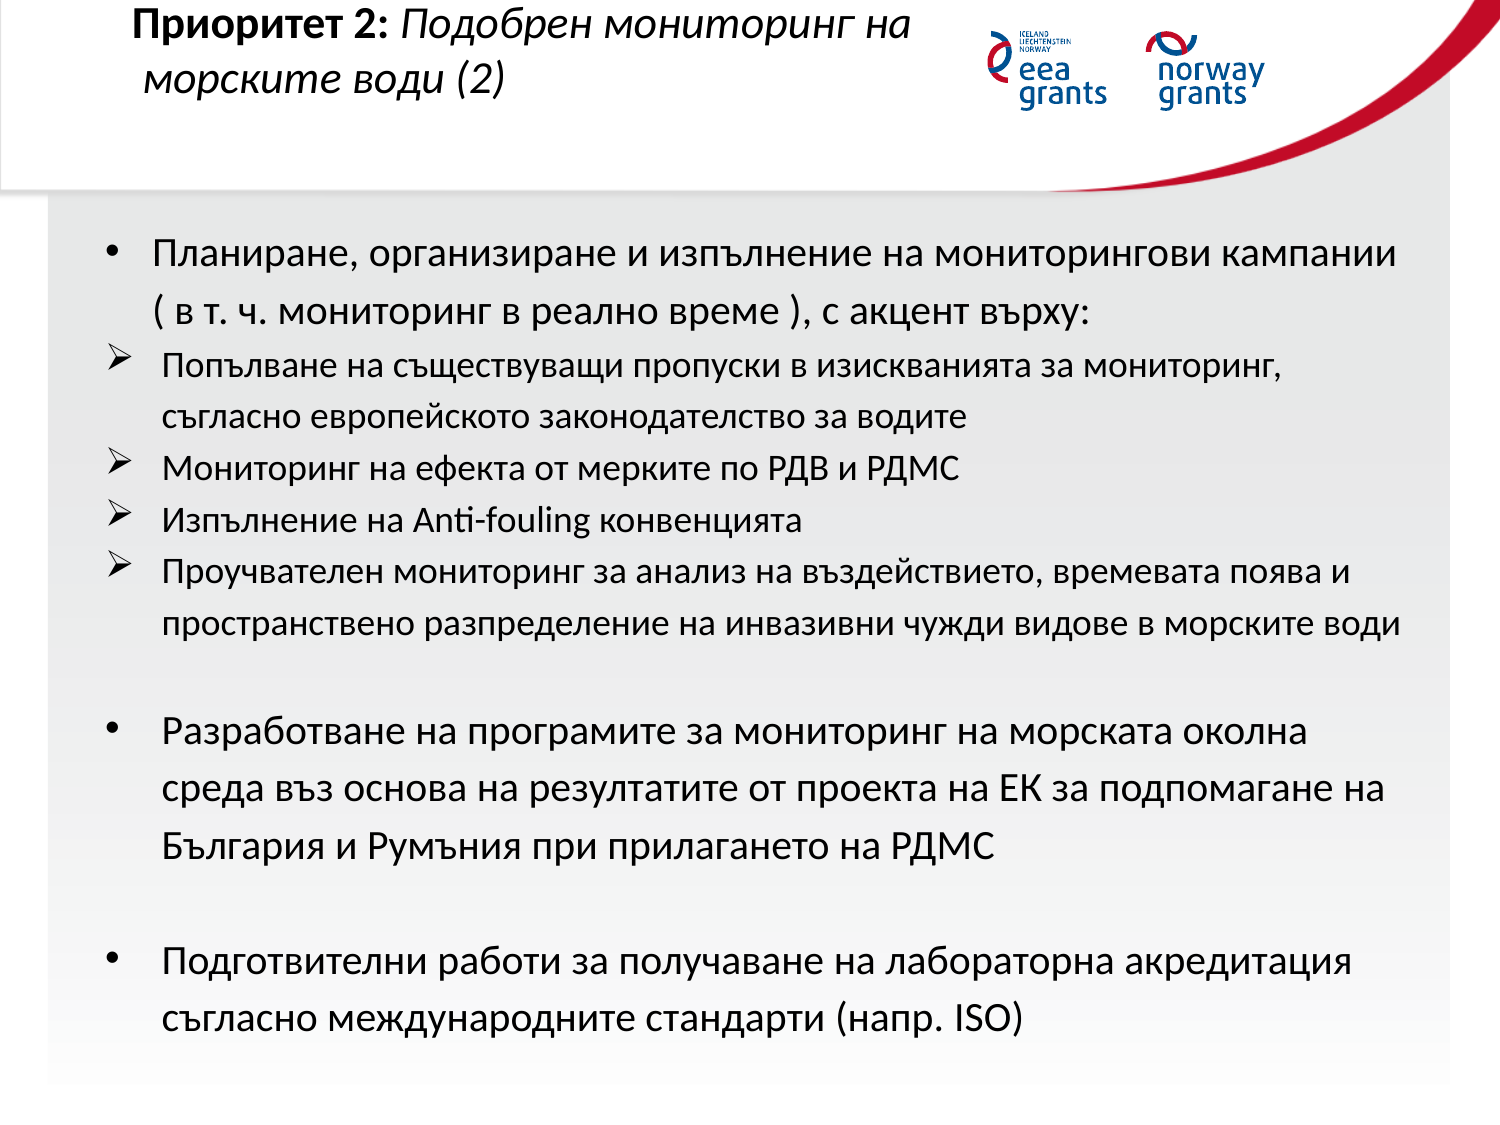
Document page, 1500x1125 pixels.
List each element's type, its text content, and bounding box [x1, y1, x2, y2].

text_box Планиране, организиране и изпълнение на мониторингови кампании ( в т. ч. мониторинг в реално време ), с акцент върху: Попълване на съществуващи пропуски в изискванията за мониторинг, съгласно европейското законодателство за водите Мониторинг на ефекта от мерките по РДВ и РДМС Изпълнение на Anti-fouling конвенцията Проучвателен мониторинг за анализ на въздействието, времевата поява и пространствено разпределение на инвазивни чужди видове в морските води Разработване на програмите за мониторинг на морската околна среда въз основа на резултатите от проекта на ЕК за подпомагане на България и Румъния при прилагането на РДМС Подготвителни работи за получаване на лабораторна акредитация съгласно международните стандарти (напр. ISO) [90, 210, 1436, 1048]
text_box Приоритет 2: Подобрен мониторинг на морските води (2) [60, 0, 943, 165]
